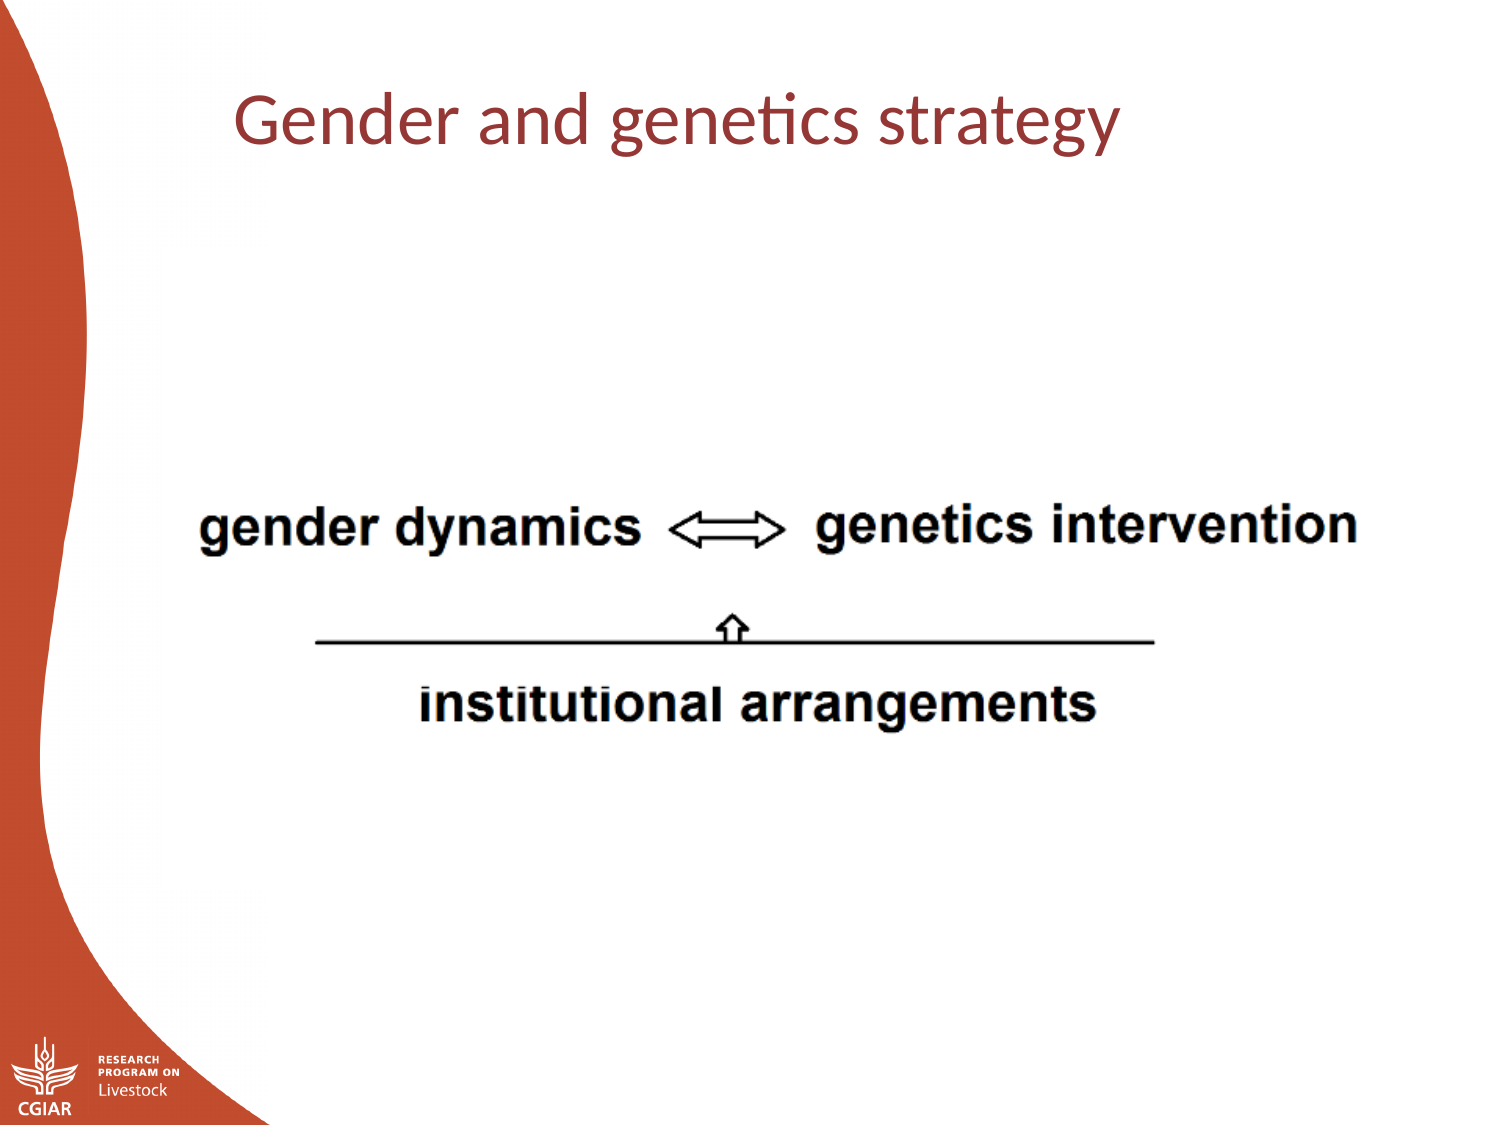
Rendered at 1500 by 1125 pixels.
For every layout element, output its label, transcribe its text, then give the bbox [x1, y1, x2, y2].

list 3 main research areas: Gender dynamics => genetics interventions Genetics interventions => gender dynamics Institutional arrangements => gender equitable outcomes [200, 312, 1475, 938]
picture [0, 0, 1405, 1125]
list Gender and genetics strategy [218, 62, 1457, 250]
